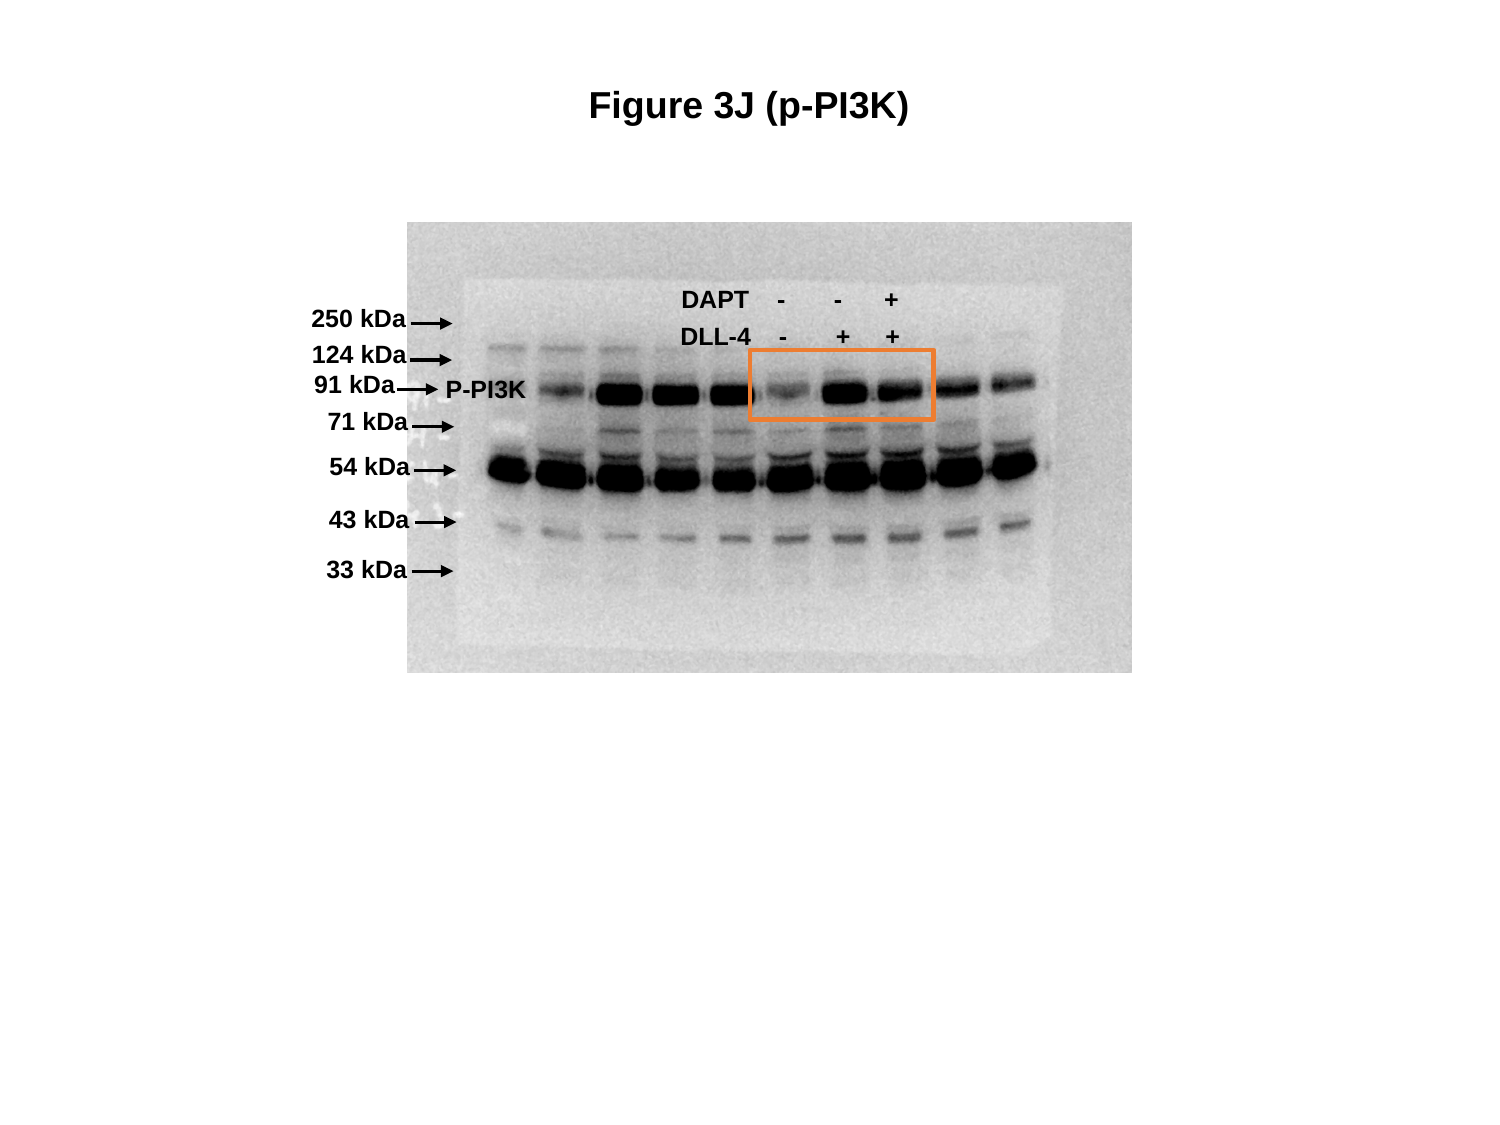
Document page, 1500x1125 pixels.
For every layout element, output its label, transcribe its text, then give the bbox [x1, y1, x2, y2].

text_box 33 kDa [311, 545, 406, 591]
text_box Figure 3J (p-PI3K) [573, 73, 981, 133]
text_box 54 kDa [314, 444, 406, 488]
text_box 124 kDa [297, 340, 406, 376]
picture [406, 222, 1133, 673]
text_box 250 kDa [296, 295, 406, 340]
text_box 91 kDa [299, 376, 406, 407]
text_box 71 kDa [312, 407, 406, 444]
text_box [665, 276, 932, 359]
text_box 43 kDa [313, 496, 406, 541]
